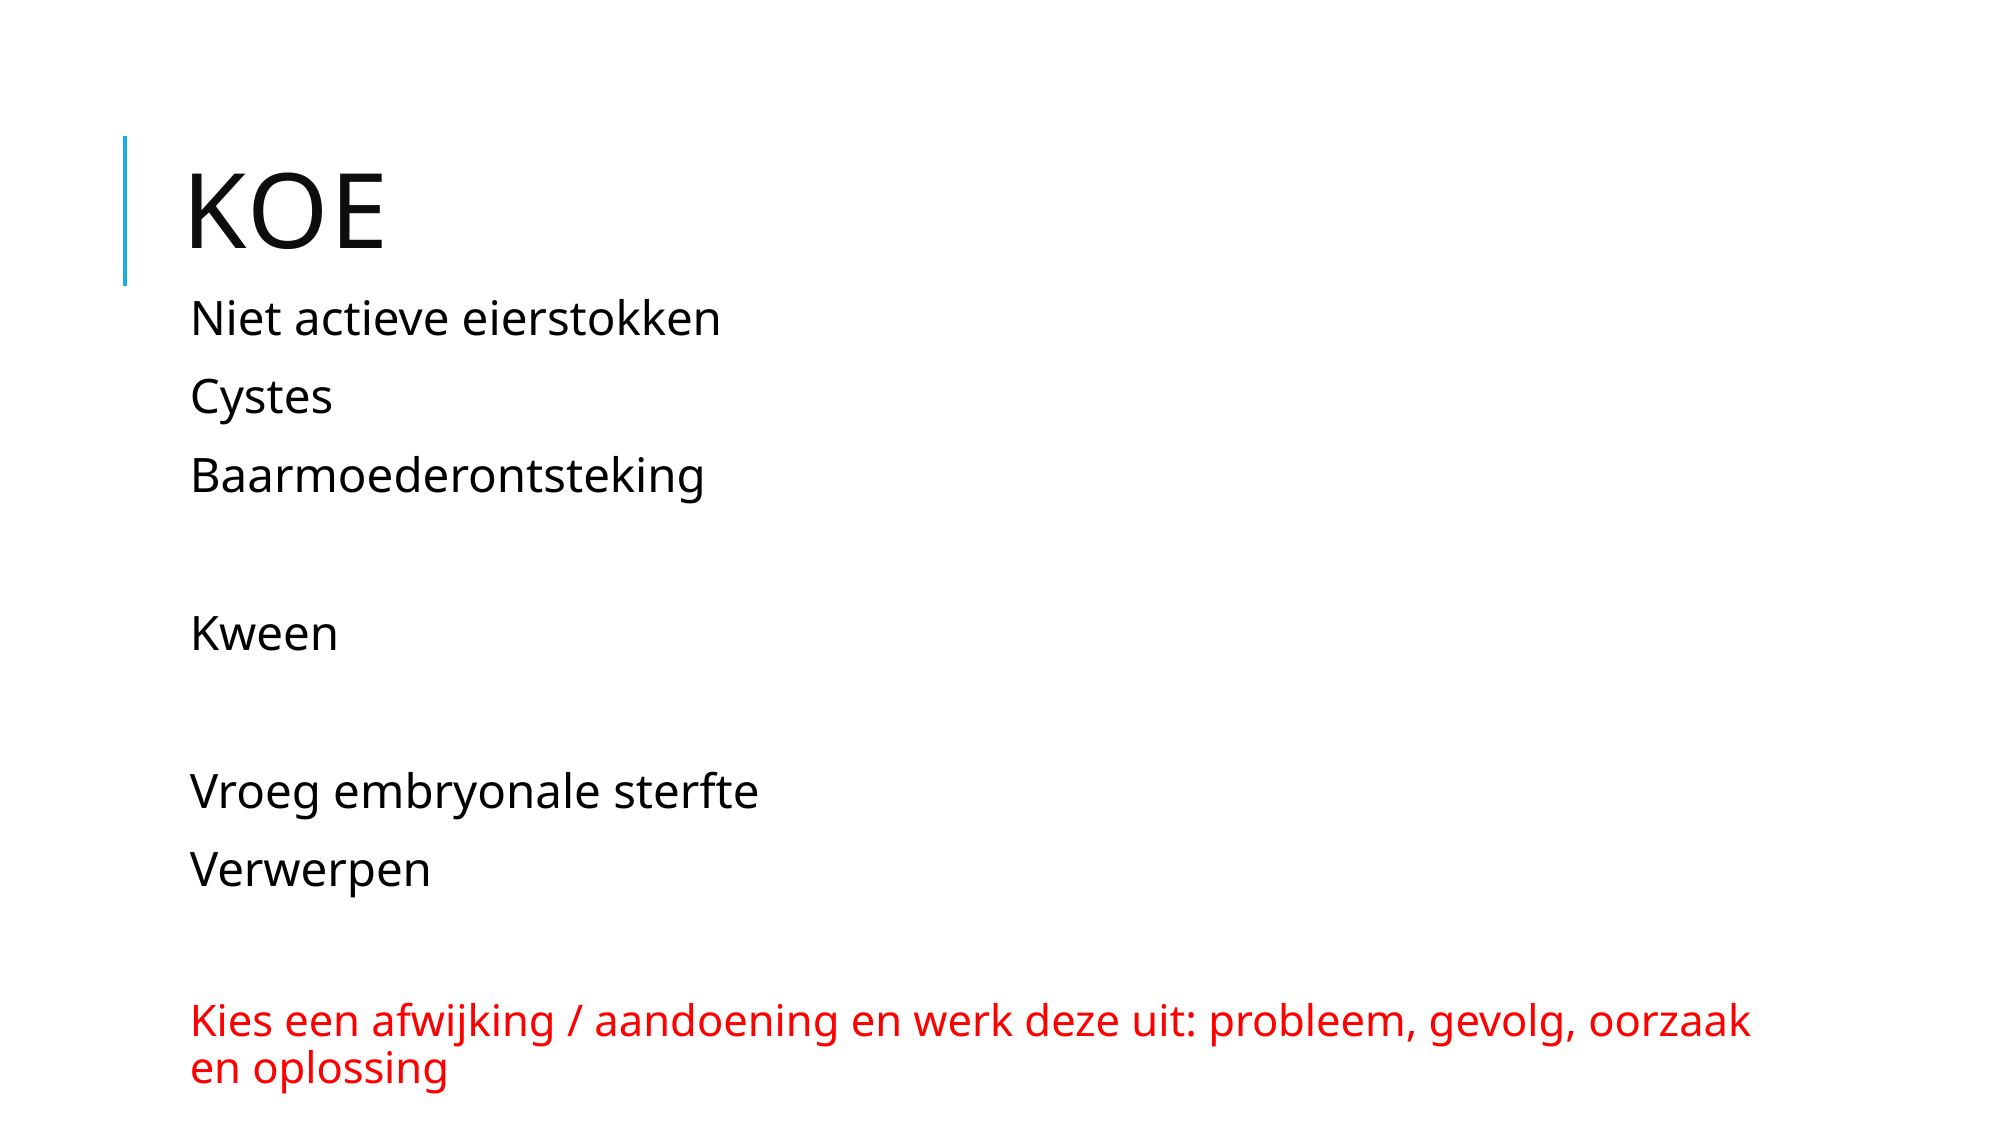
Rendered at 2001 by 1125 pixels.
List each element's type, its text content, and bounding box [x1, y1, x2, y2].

list Niet actieve eierstokken Cystes Baarmoederontsteking Kween Vroeg embryonale sterfte Verwerpen Kies een afwijking / aandoening en werk deze uit: probleem, gevolg, oorzaak en oplossing [168, 286, 1763, 1108]
title Koe [168, 96, 1763, 286]
